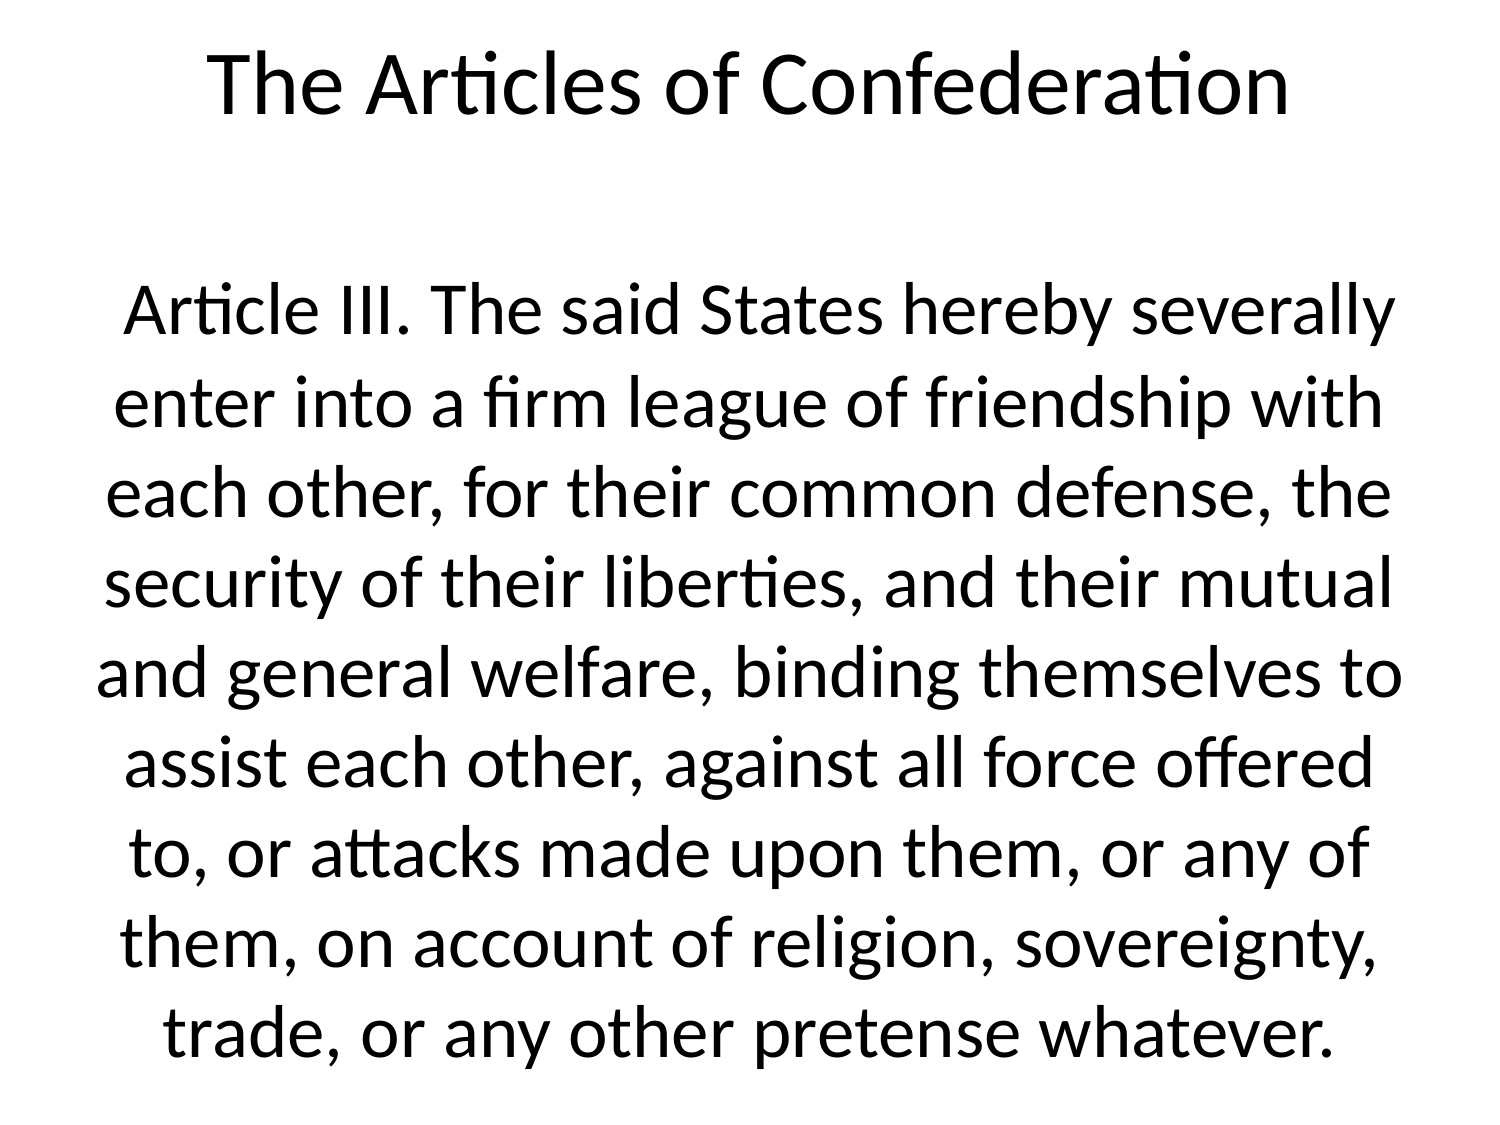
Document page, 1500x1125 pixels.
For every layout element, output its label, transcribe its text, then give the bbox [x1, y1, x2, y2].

title The Articles of Confederation Article III. The said States hereby severally enter into a firm league of friendship with each other, for their common defense, the security of their liberties, and their mutual and general welfare, binding themselves to assist each other, against all force offered to, or attacks made upon them, or any of them, on account of religion, sovereignty, trade, or any other pretense whatever. [74, 44, 1426, 1051]
